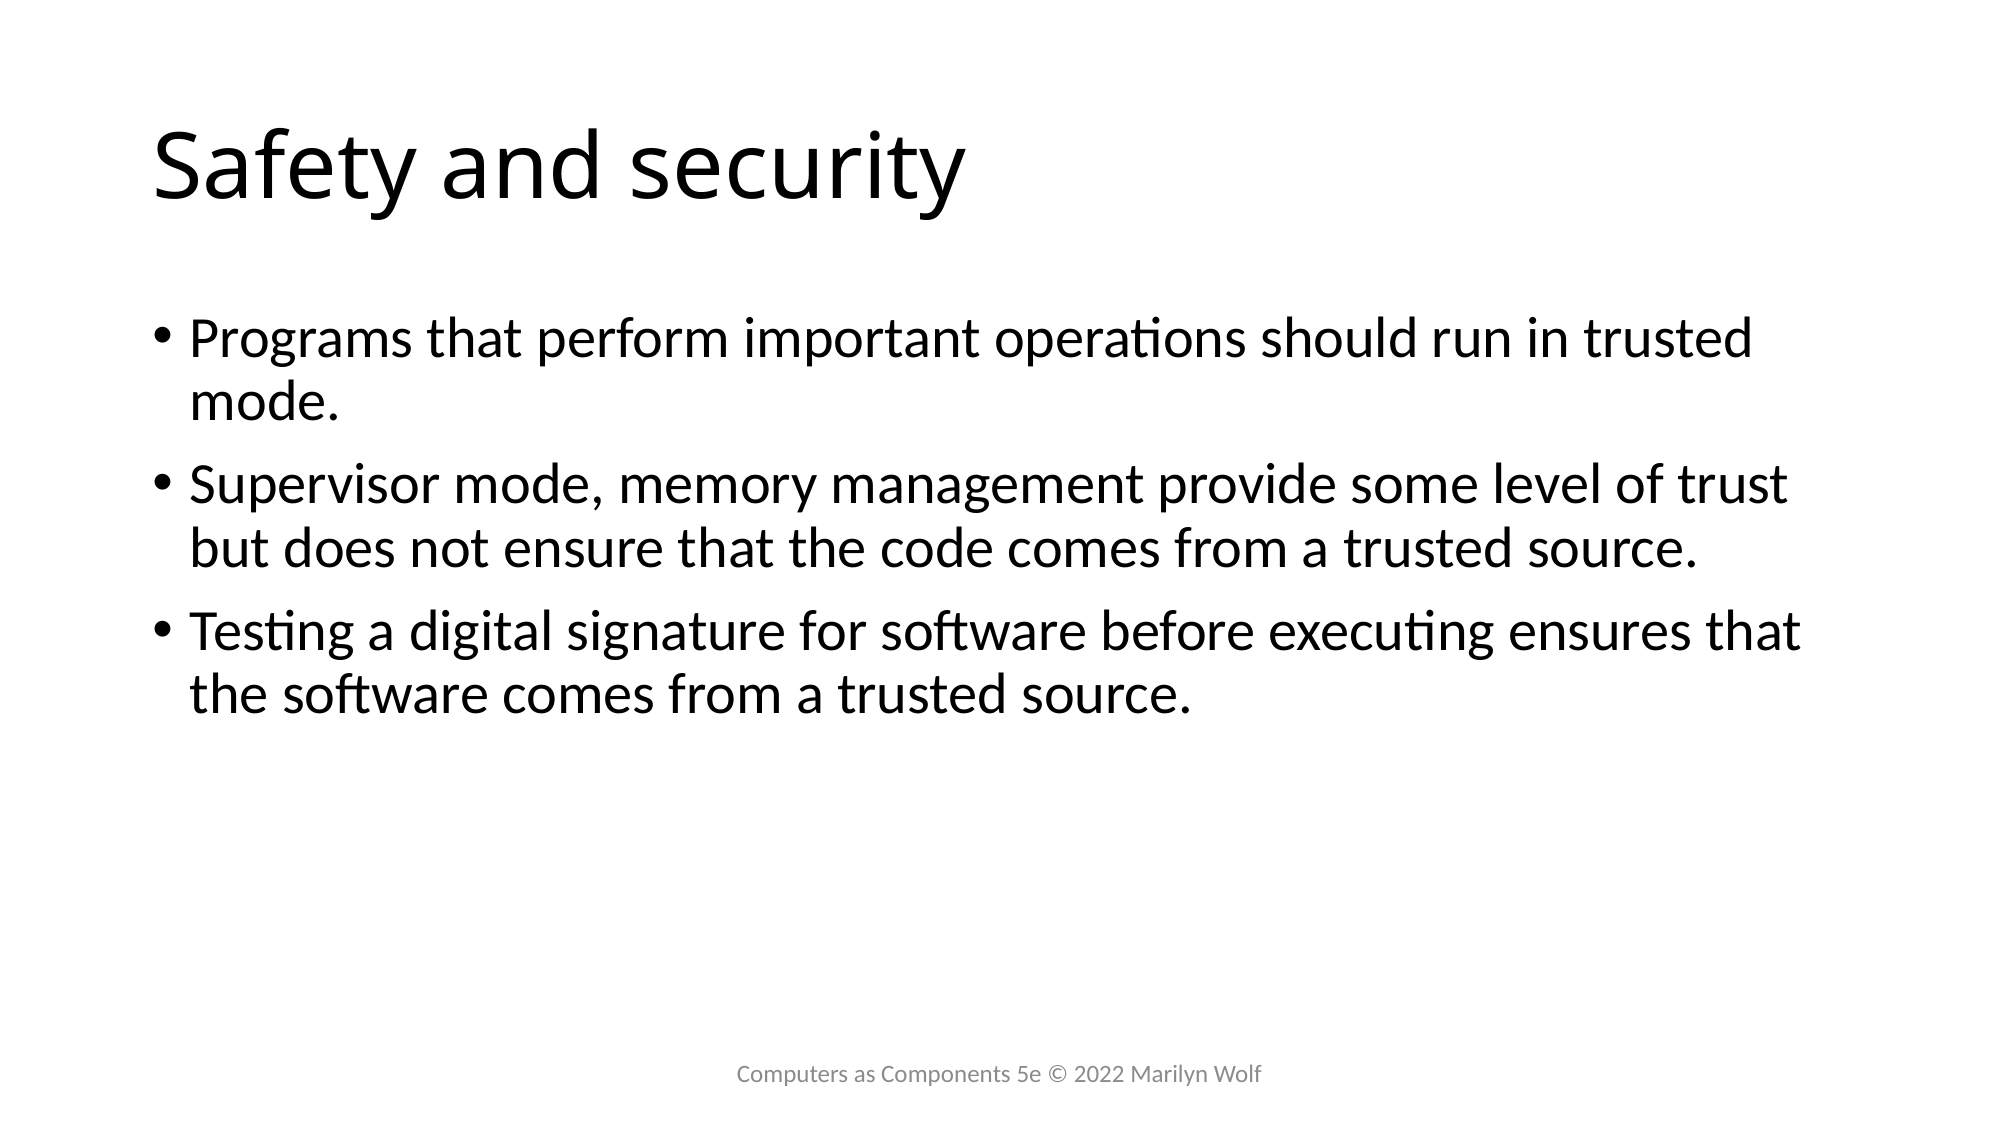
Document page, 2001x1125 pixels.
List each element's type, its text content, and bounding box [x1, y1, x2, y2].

list Programs that perform important operations should run in trusted mode. Supervisor mode, memory management provide some level of trust but does not ensure that the code comes from a trusted source. Testing a digital signature for software before executing ensures that the software comes from a trusted source. [137, 299, 1863, 1014]
footer Computers as Components 5e © 2022 Marilyn Wolf [662, 1042, 1338, 1103]
title Safety and security [137, 59, 1863, 278]
